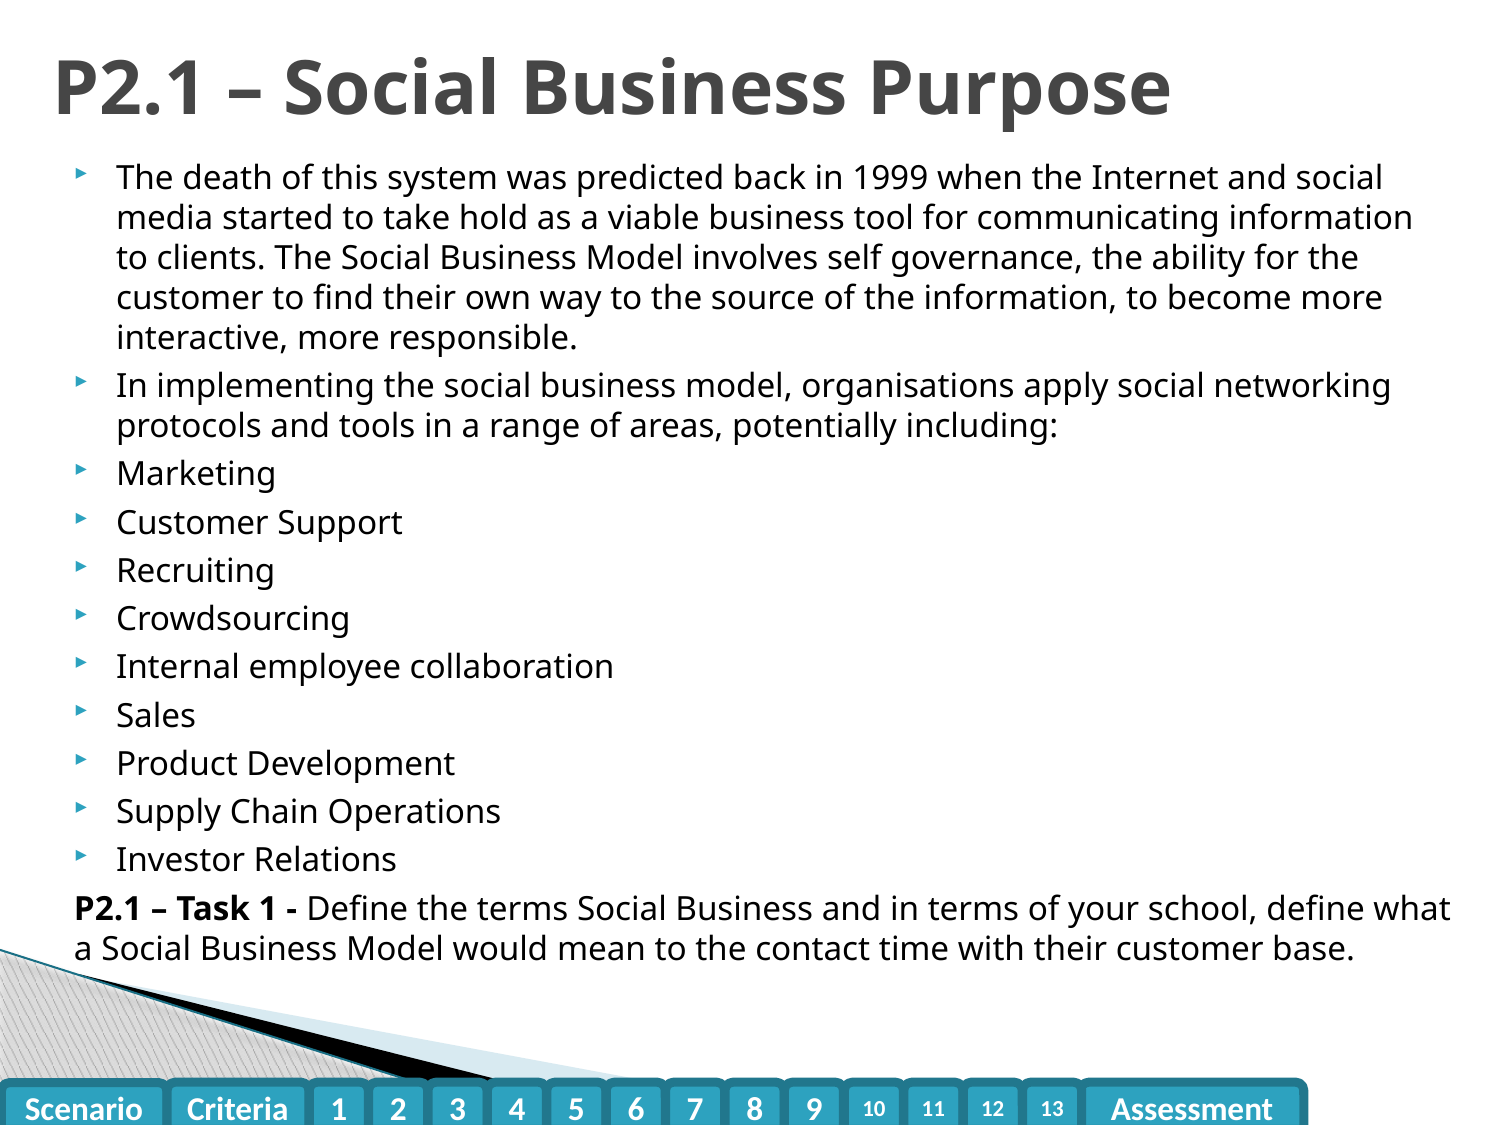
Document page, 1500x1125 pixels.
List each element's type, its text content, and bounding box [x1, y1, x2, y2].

list The death of this system was predicted back in 1999 when the Internet and social media started to take hold as a viable business tool for communicating information to clients. The Social Business Model involves self governance, the ability for the customer to find their own way to the source of the information, to become more interactive, more responsible. In implementing the social business model, organisations apply social networking protocols and tools in a range of areas, potentially including: Marketing Customer Support Recruiting Crowdsourcing Internal employee collaboration Sales Product Development Supply Chain Operations Investor Relations P2.1 – Task 1 - Define the terms Social Business and in terms of your school, define what a Social Business Model would mean to the contact time with their customer base. [41, 149, 1471, 1000]
title P2.1 – Social Business Purpose [37, 19, 1471, 149]
